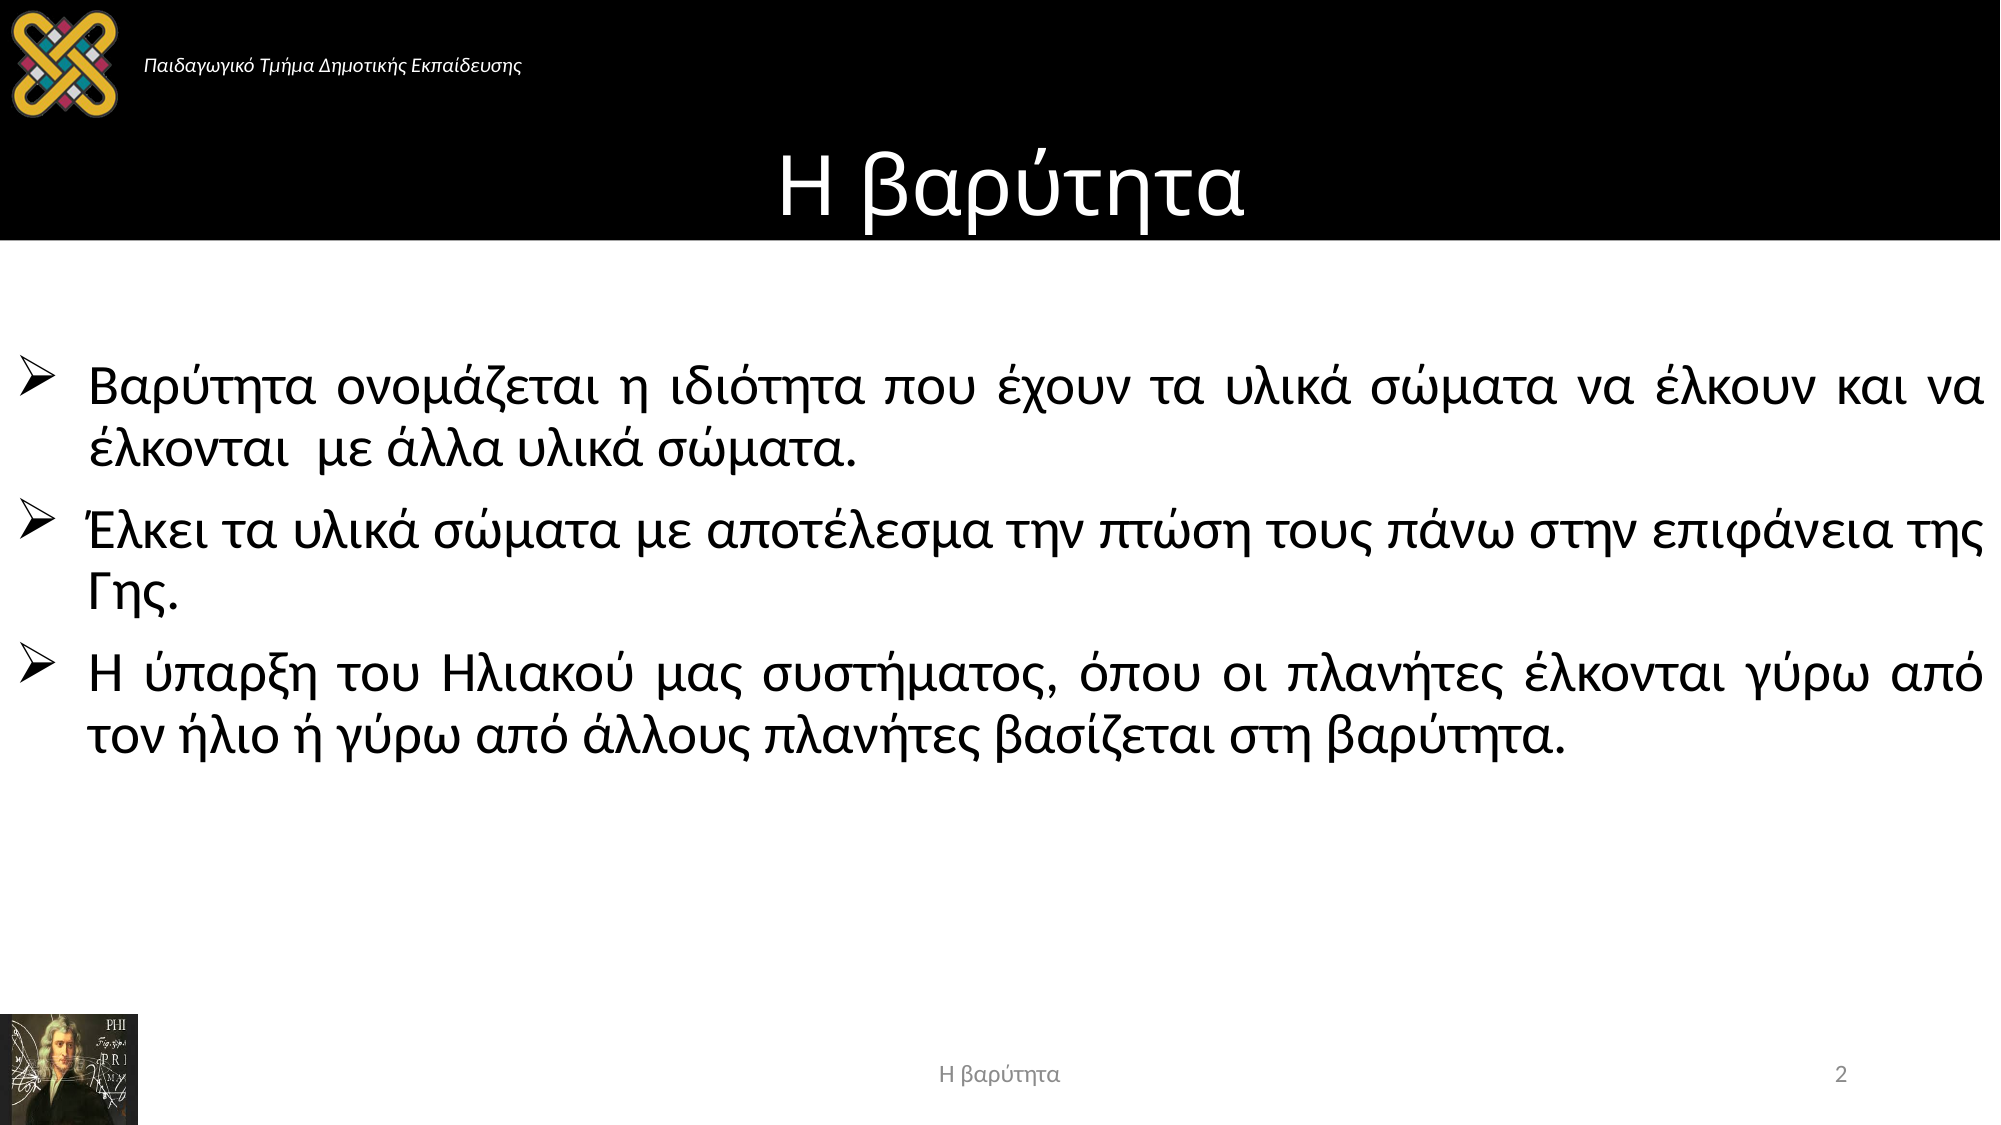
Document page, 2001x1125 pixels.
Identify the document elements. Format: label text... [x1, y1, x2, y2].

picture [0, 1014, 138, 1125]
title Η βαρύτητα [0, 0, 2000, 241]
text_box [0, 0, 581, 130]
subtitle Βαρύτητα ονομάζεται η ιδιότητα που έχουν τα υλικά σώματα να έλκουν και να έλκονται με άλλα υλικά σώματα. Έλκει τα υλικά σώματα με αποτέλεσμα την πτώση τους πάνω στην επιφάνεια της Γης. Η ύπαρξη του Ηλιακού μας συστήματος, όπου οι πλανήτες έλκονται γύρω από τον ήλιο ή γύρω από άλλους πλανήτες βασίζεται στη βαρύτητα. [0, 258, 2000, 777]
slide_number 2 [1412, 1042, 1863, 1103]
footer Η βαρύτητα [662, 1042, 1338, 1103]
